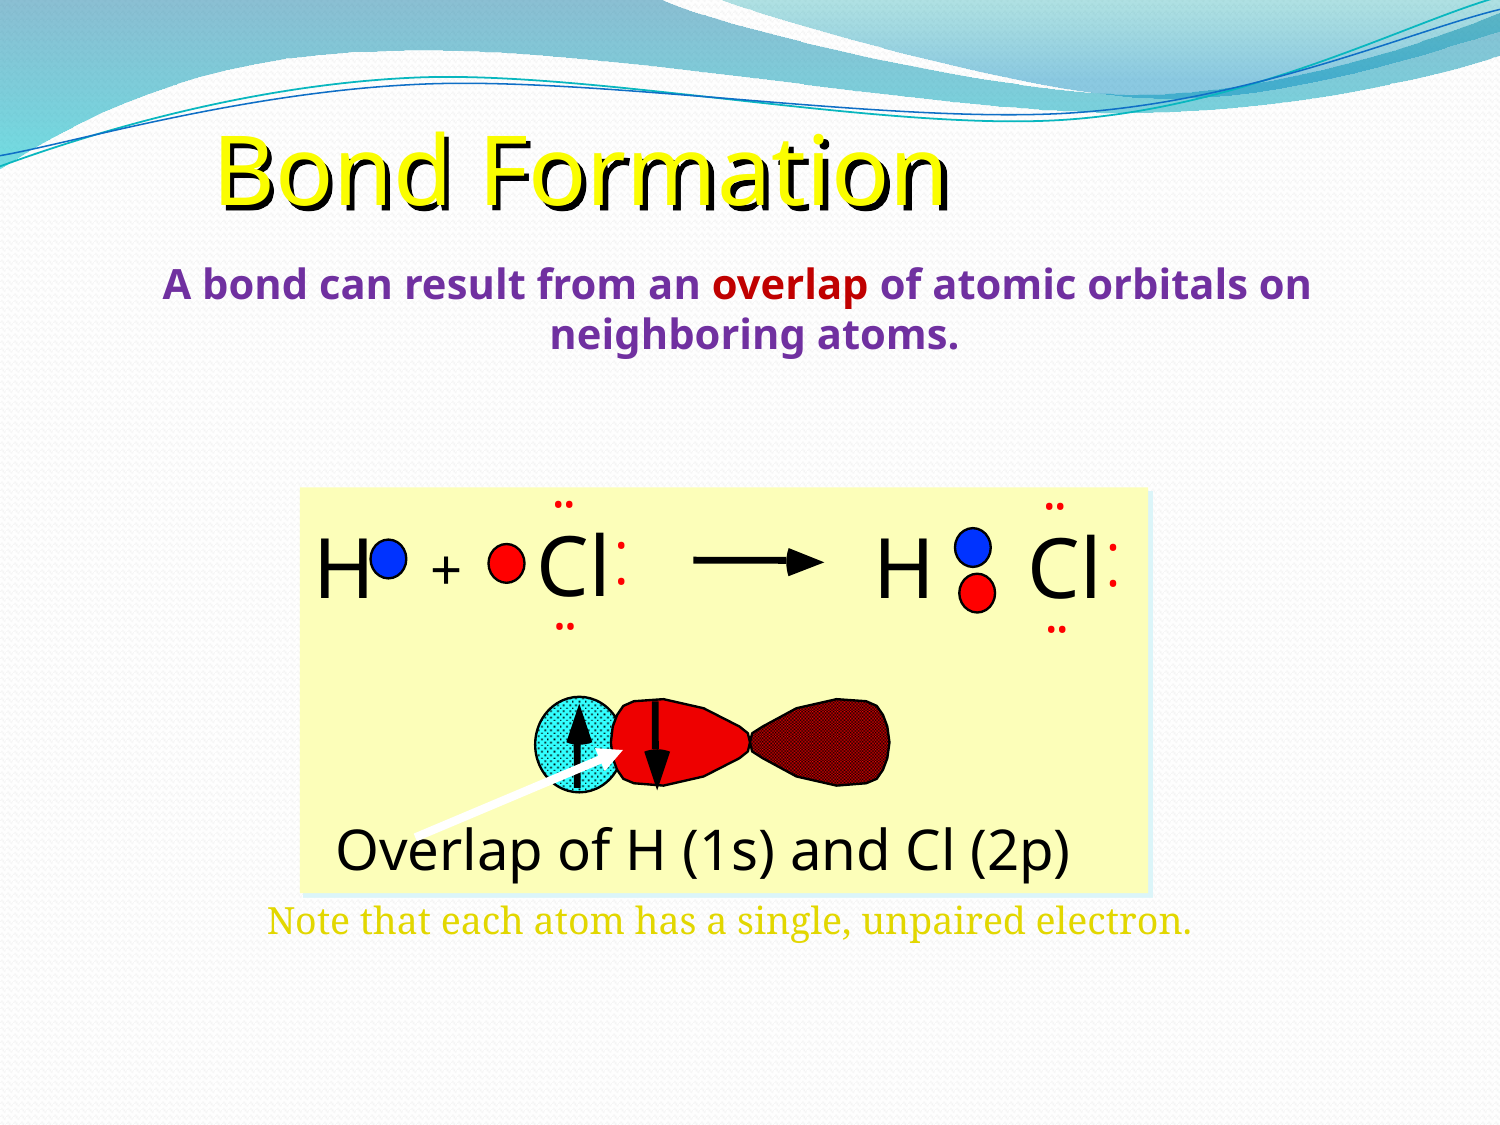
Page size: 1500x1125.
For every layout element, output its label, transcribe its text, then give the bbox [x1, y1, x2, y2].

title Bond Formation [212, 99, 988, 226]
text_box Note that each atom has a single, unpaired electron. [174, 890, 1287, 950]
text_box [534, 696, 624, 793]
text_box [529, 702, 895, 804]
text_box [307, 487, 1126, 661]
text_box [603, 700, 610, 793]
text_box Overlap of H (1s) and Cl (2p) [335, 814, 1072, 882]
list A bond can result from an overlap of atomic orbitals on neighboring atoms. [112, 249, 1363, 451]
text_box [314, 485, 1119, 647]
text_box [299, 487, 1149, 890]
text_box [528, 698, 534, 772]
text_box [610, 698, 890, 791]
